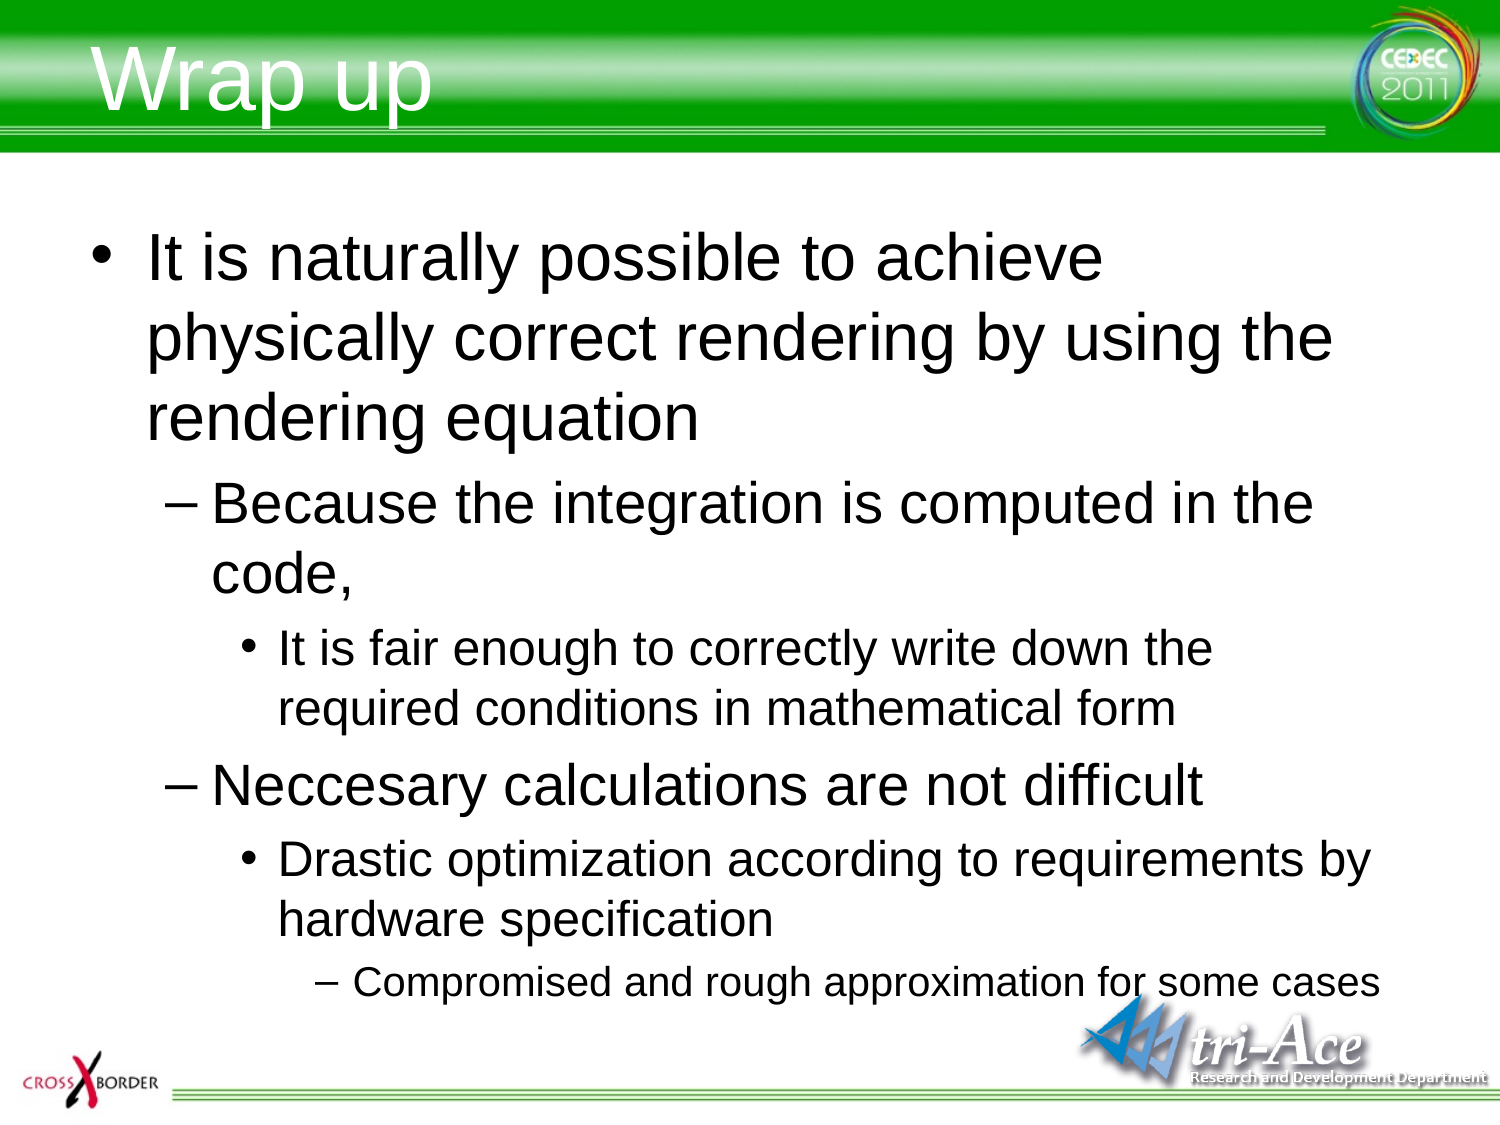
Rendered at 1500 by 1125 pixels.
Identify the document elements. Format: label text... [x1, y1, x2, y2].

title Wrap up [74, 7, 1426, 140]
picture [0, 987, 1500, 1125]
list It is naturally possible to achieve physically correct rendering by using the rendering equation Because the integration is computed in the code, It is fair enough to correctly write down the required conditions in mathematical form Neccesary calculations are not difficult Drastic optimization according to requirements by hardware specification Compromised and rough approximation for some cases [74, 206, 1426, 993]
picture [0, 0, 1500, 155]
